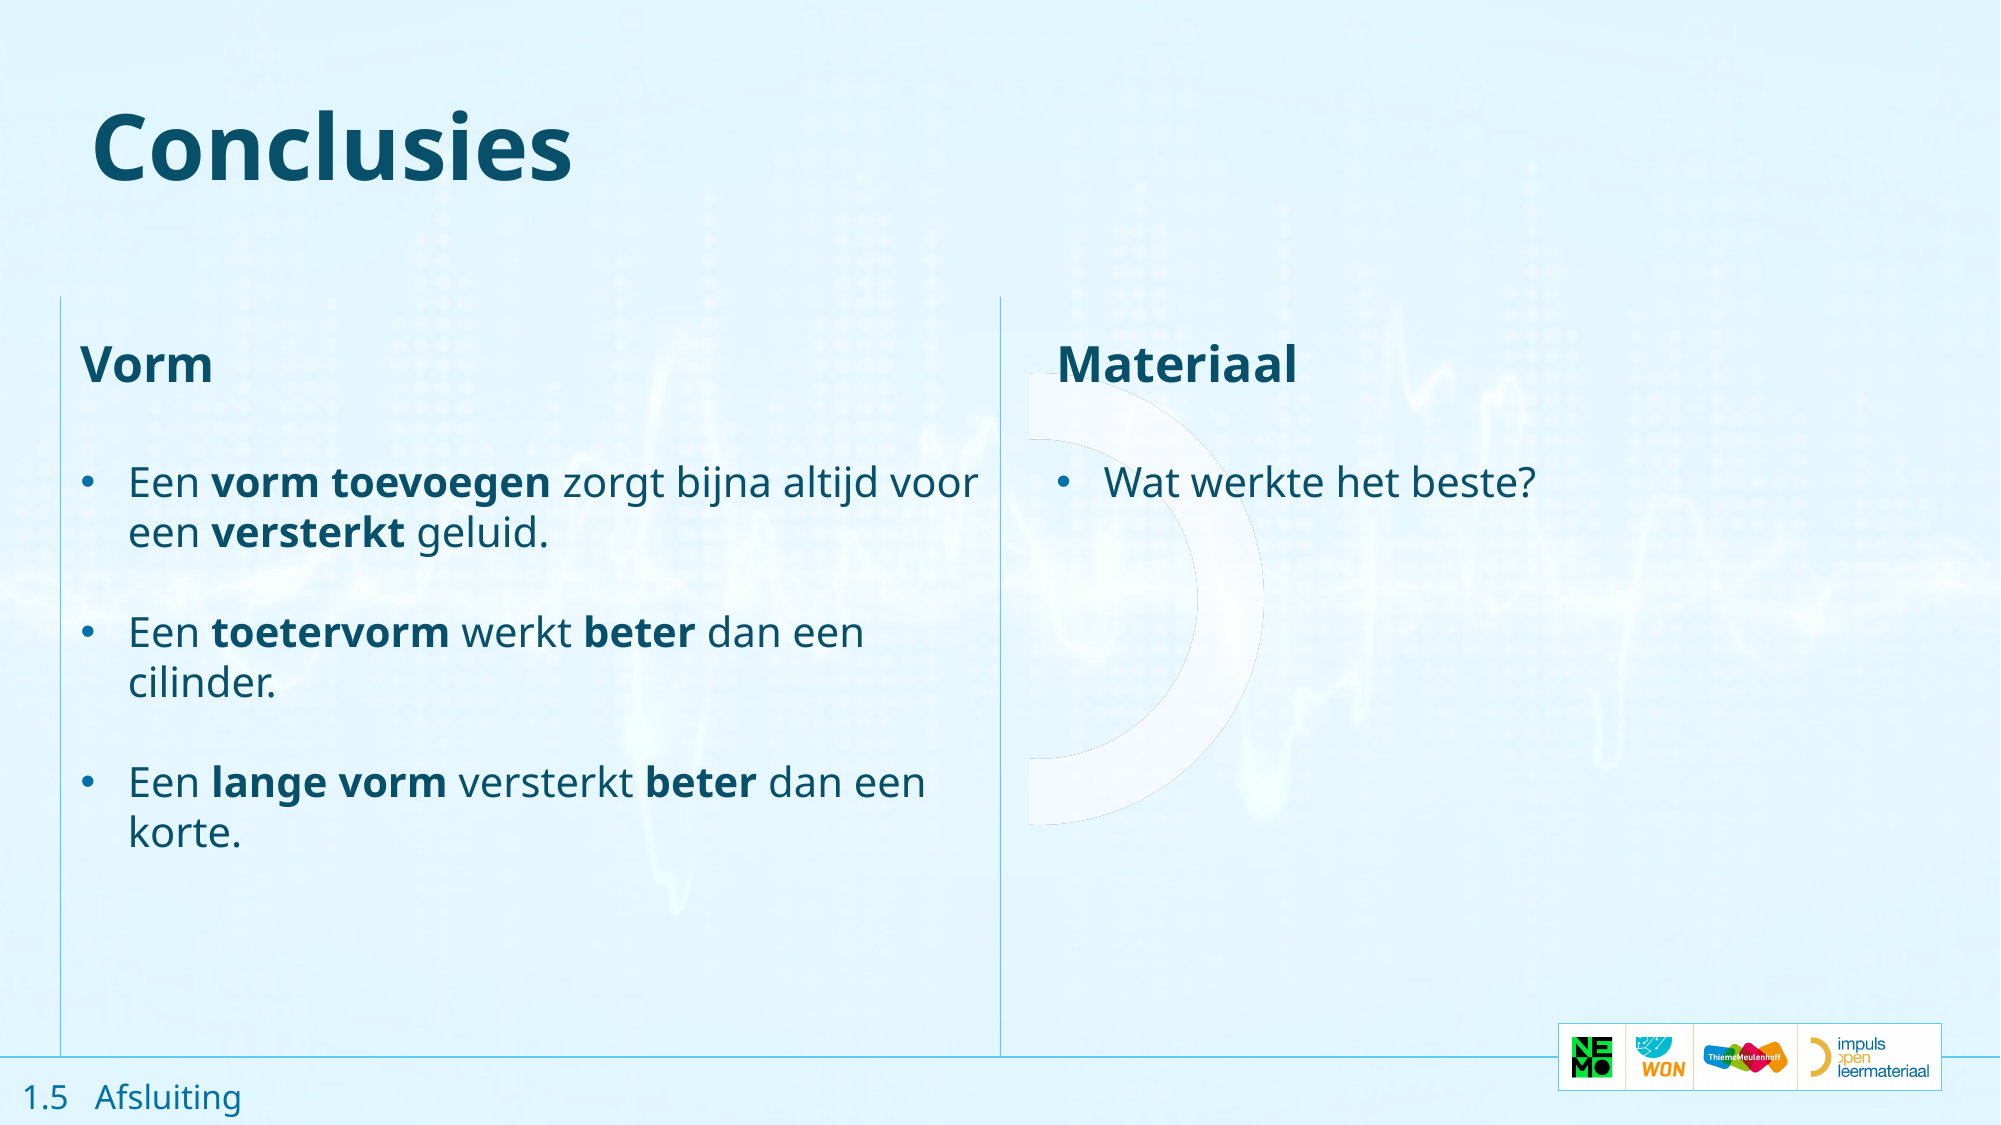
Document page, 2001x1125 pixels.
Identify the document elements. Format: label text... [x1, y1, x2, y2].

list Vorm Een vorm toevoegen zorgt bijna altijd voor een versterkt geluid.​ ​ Een toetervorm werkt beter dan een cilinder.​ ​ Een lange vorm versterkt beter dan een korte. [51, 300, 1026, 895]
title Conclusies [90, 89, 1910, 247]
text_box Materiaal Wat werkte het beste? [1026, 300, 2000, 895]
picture [1559, 1024, 1941, 1090]
text_box 1.5 Afsluiting [21, 1076, 348, 1116]
